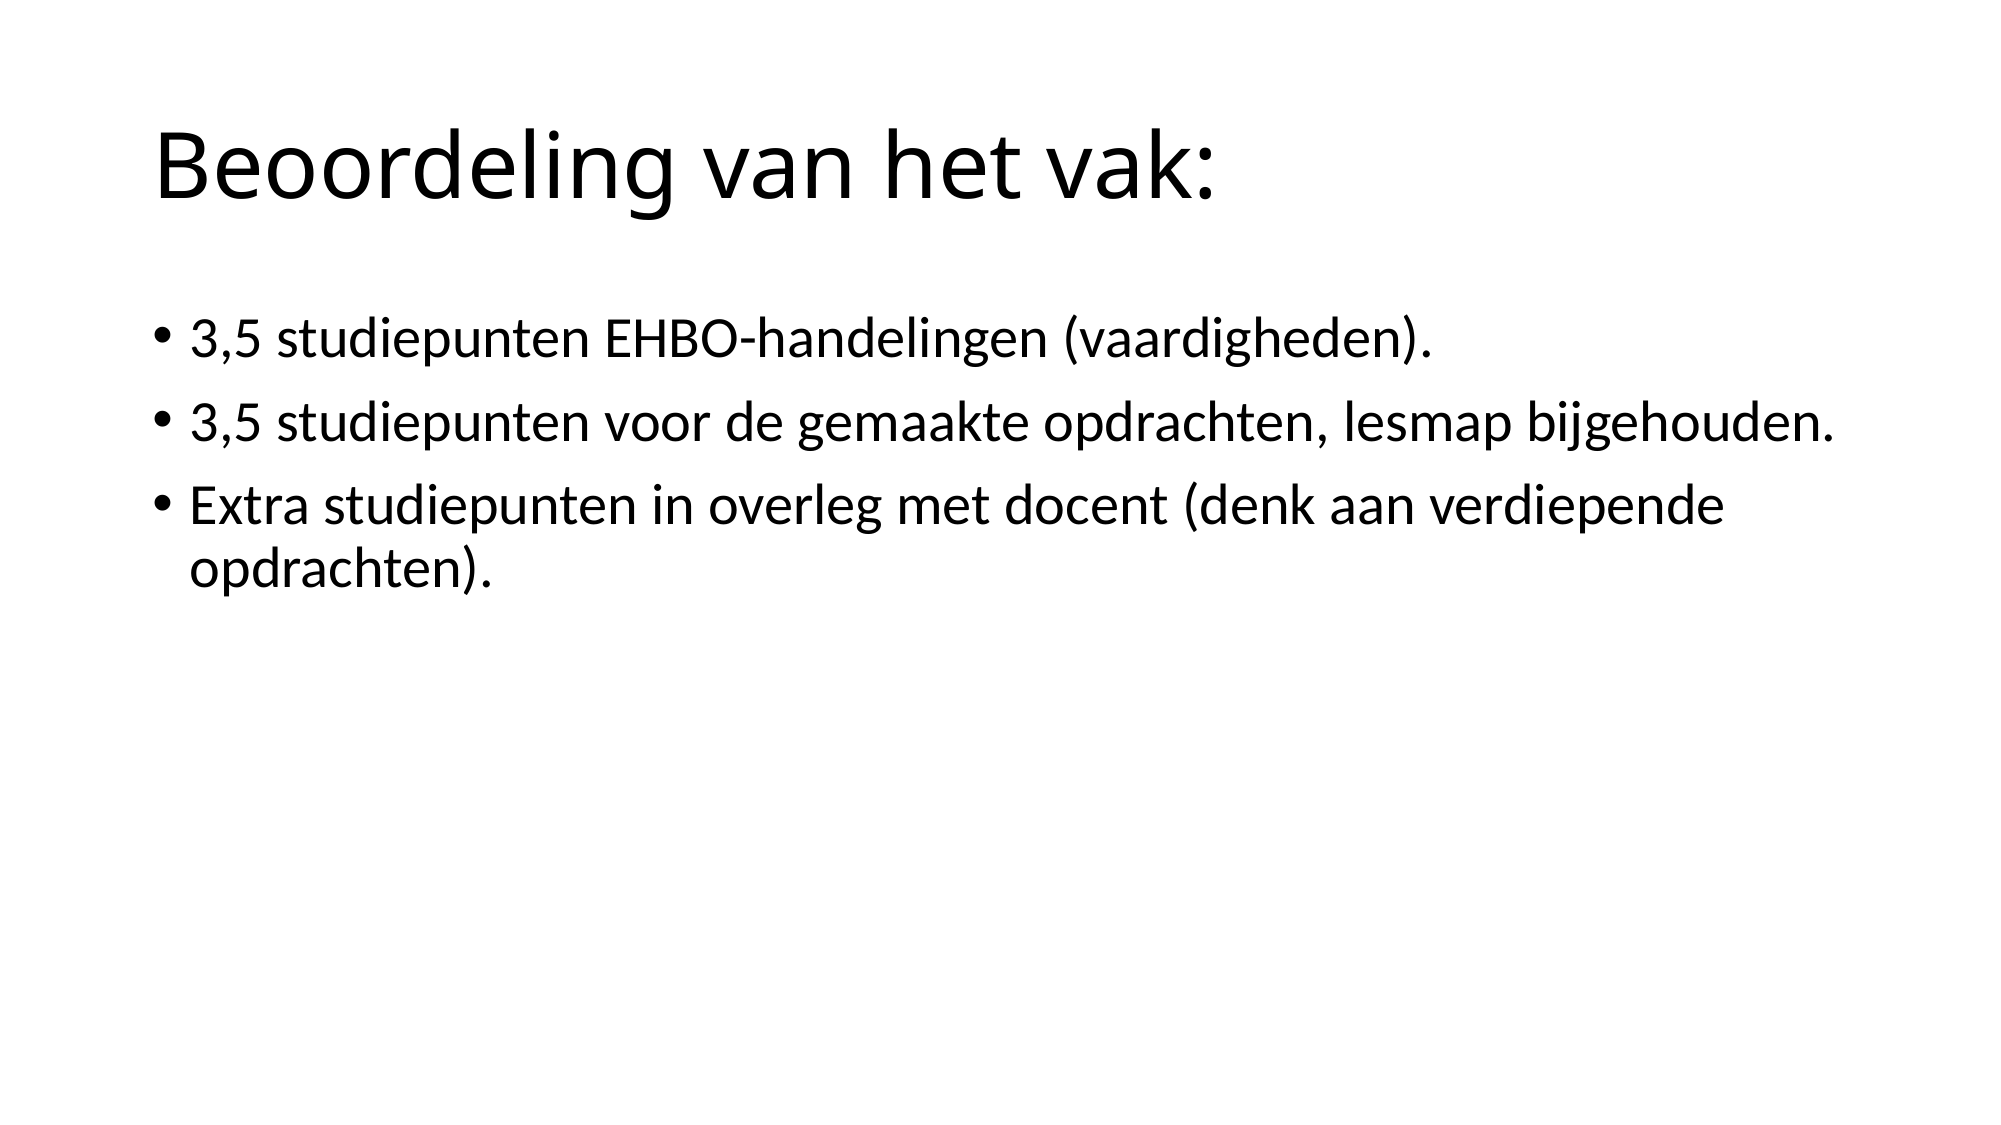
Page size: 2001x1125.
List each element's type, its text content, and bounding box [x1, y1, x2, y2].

title Beoordeling van het vak: [137, 59, 1863, 278]
list 3,5 studiepunten EHBO-handelingen (vaardigheden). 3,5 studiepunten voor de gemaakte opdrachten, lesmap bijgehouden. Extra studiepunten in overleg met docent (denk aan verdiepende opdrachten). [137, 299, 1863, 1014]
